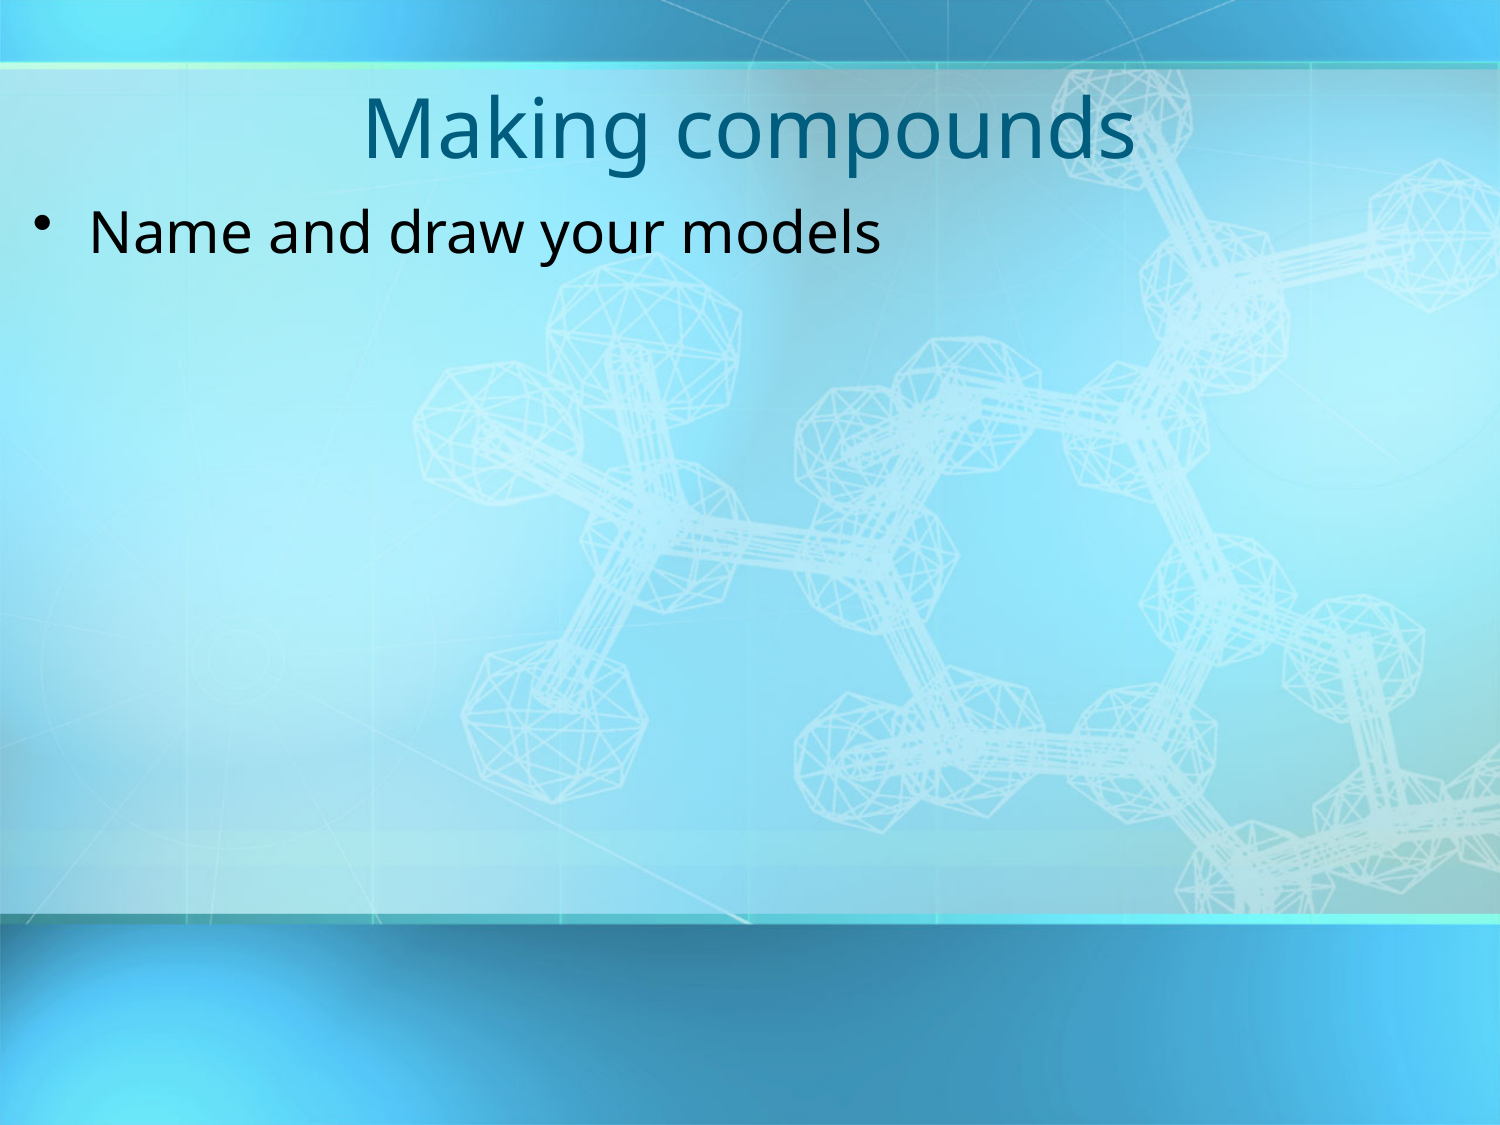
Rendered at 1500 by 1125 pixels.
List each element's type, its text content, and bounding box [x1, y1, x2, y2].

picture [0, 0, 1500, 1125]
title Making compounds [17, 75, 1483, 175]
list Name and draw your models [17, 187, 1483, 900]
